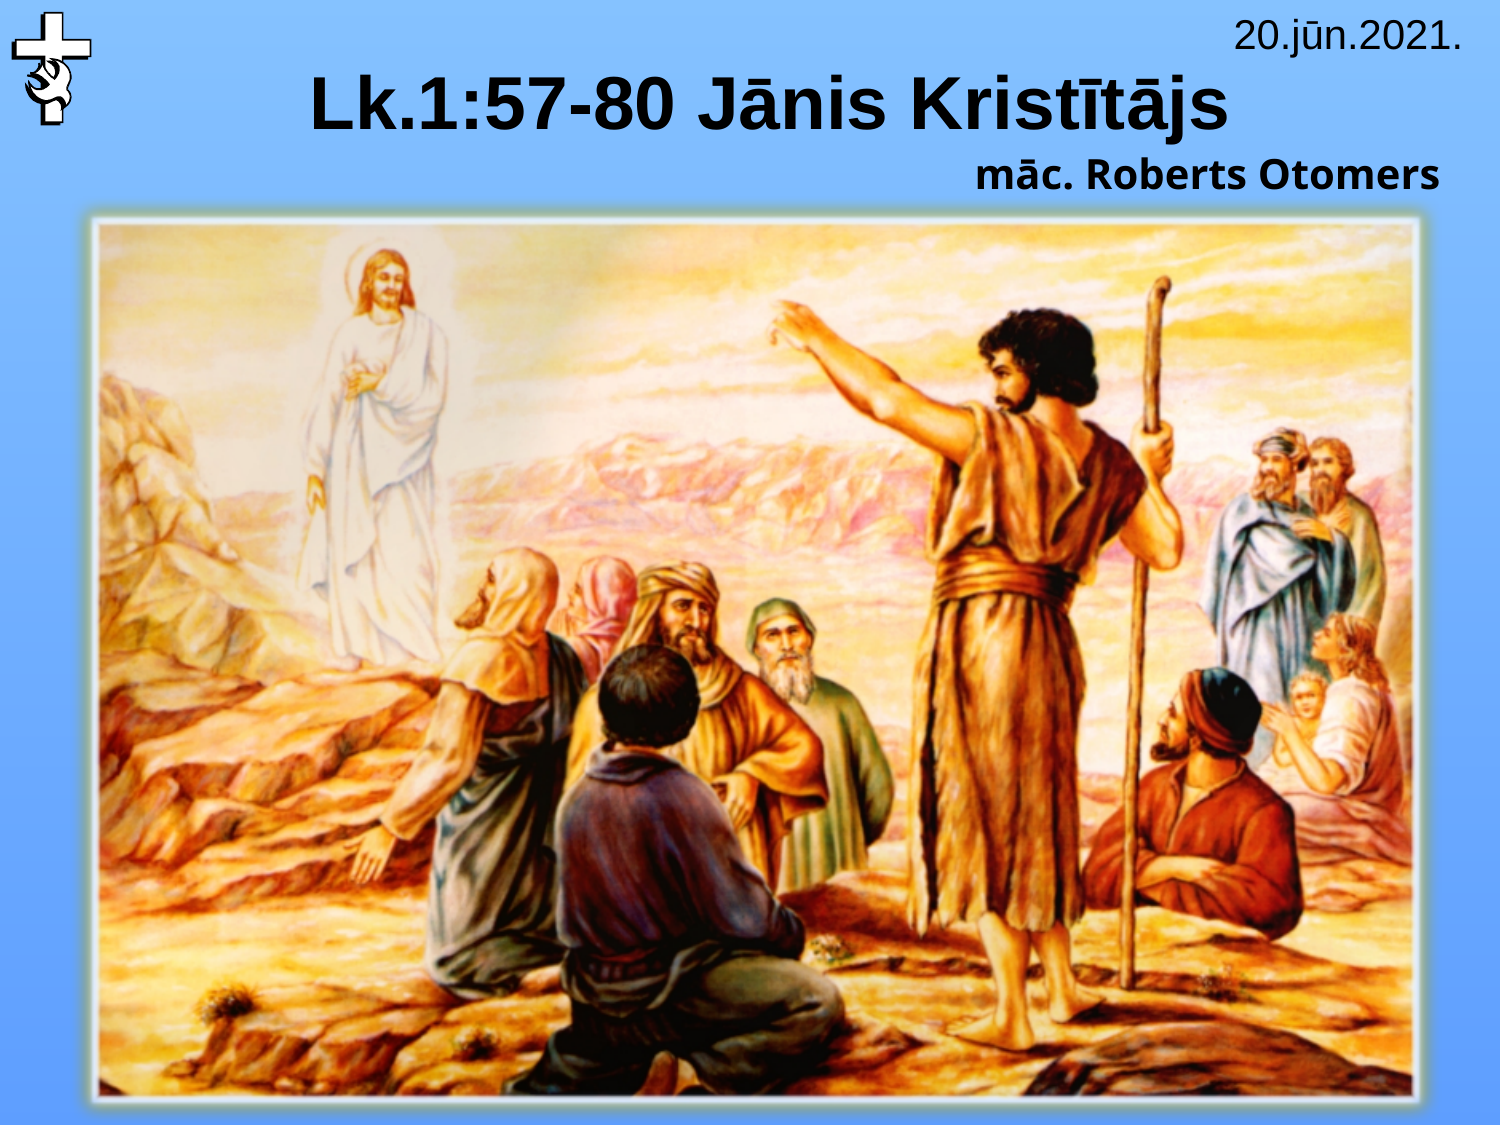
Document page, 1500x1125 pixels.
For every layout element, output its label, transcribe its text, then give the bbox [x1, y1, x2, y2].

picture [11, 11, 92, 126]
title Lk.1:57-80 Jānis Kristītājs [40, 11, 1500, 188]
text_box 20.jūn.2021. [1218, 0, 1500, 65]
text_box māc. Roberts Otomers [915, 140, 1500, 206]
picture [70, 195, 1442, 1125]
